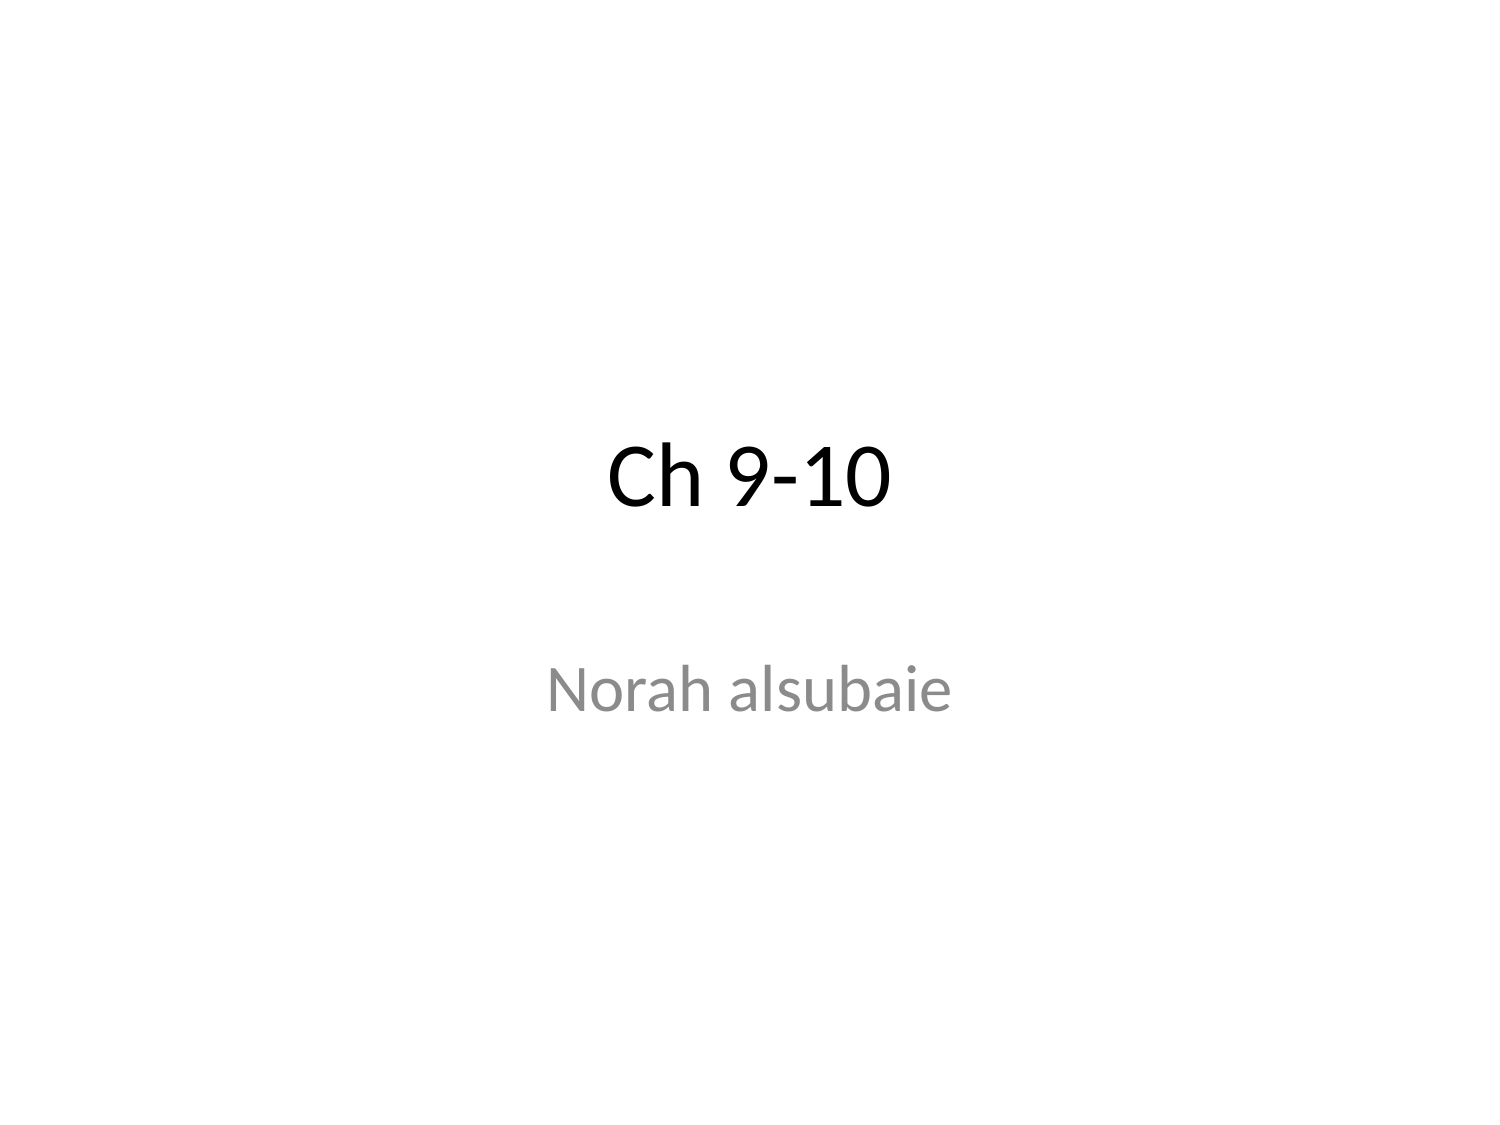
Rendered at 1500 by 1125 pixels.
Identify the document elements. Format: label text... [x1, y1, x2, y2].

title Ch 9-10 [112, 349, 1388, 591]
subtitle Norah alsubaie [225, 637, 1275, 925]
